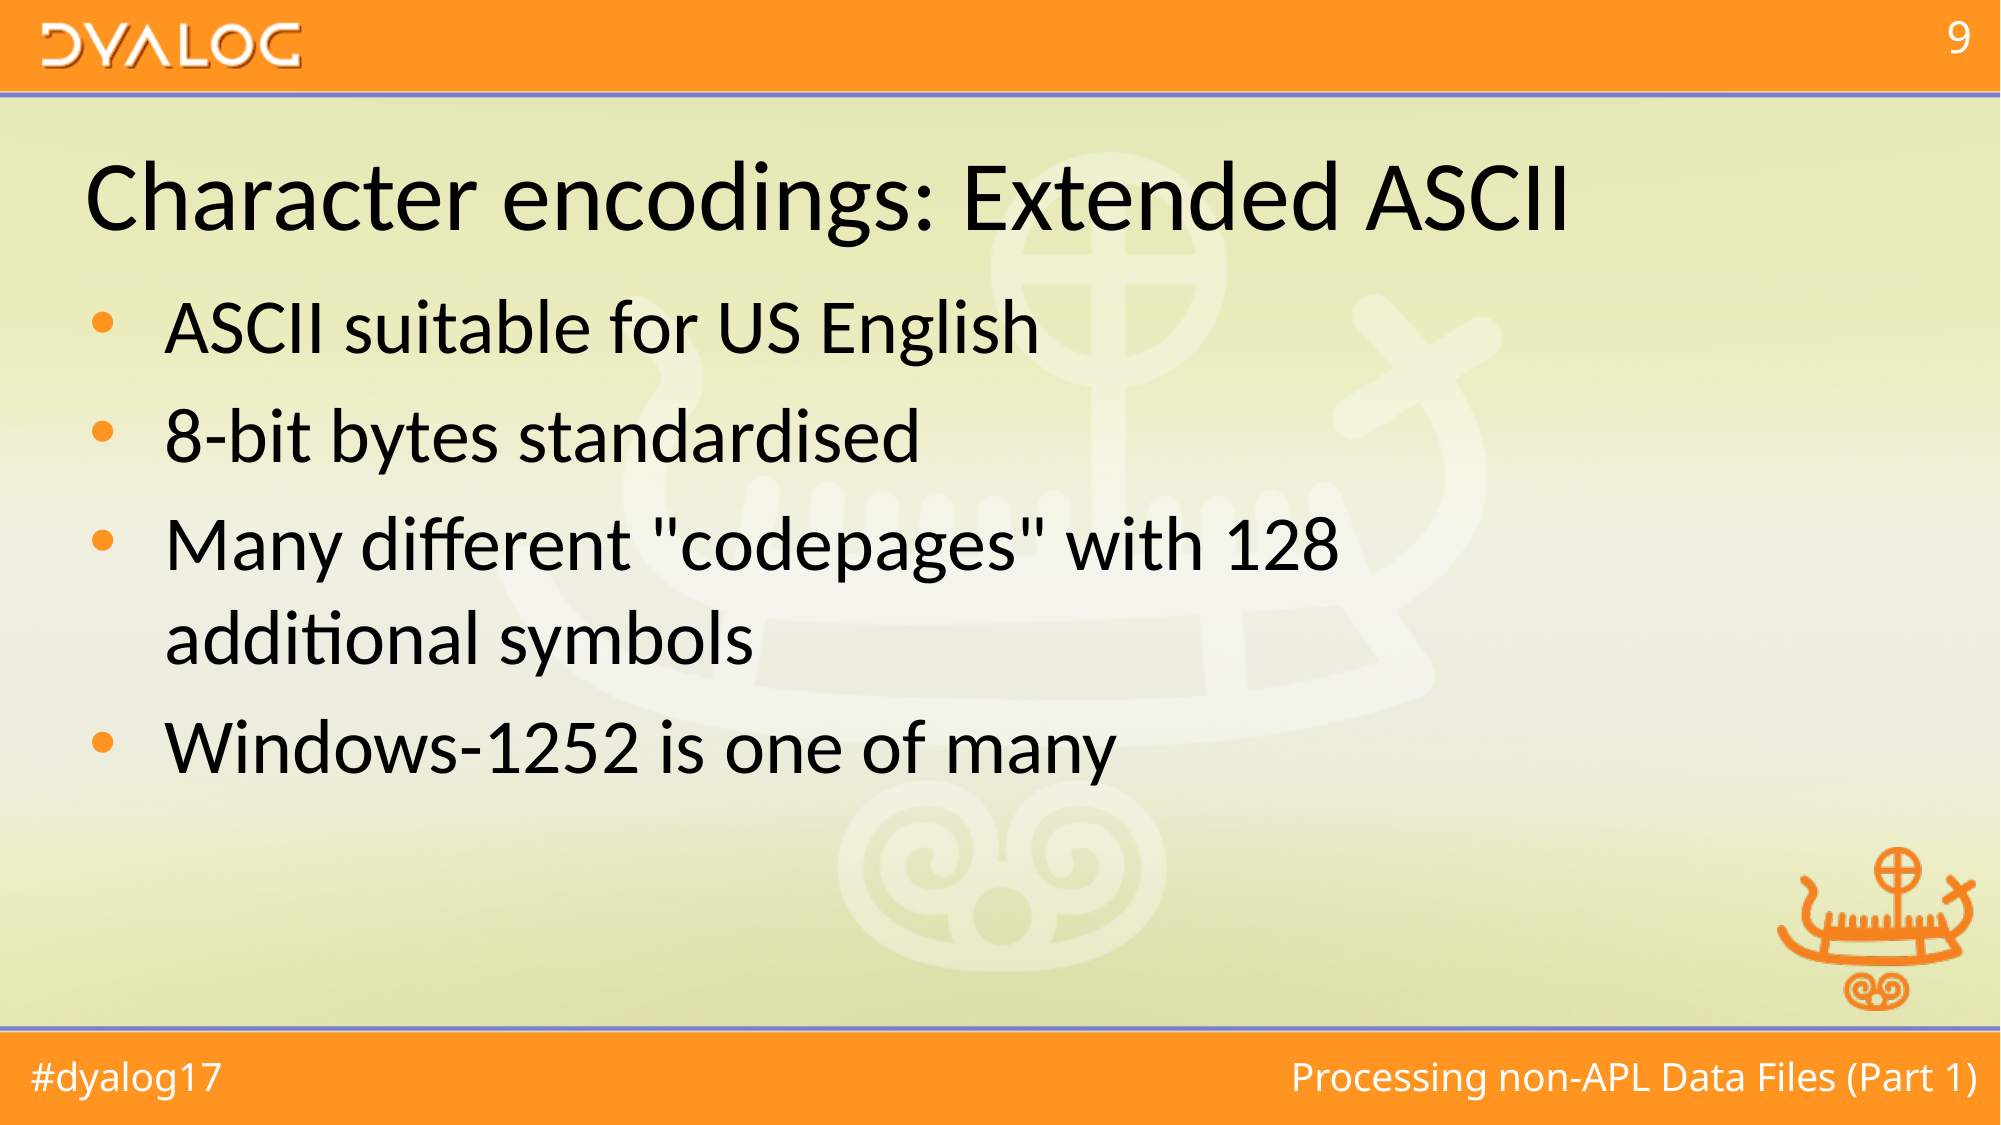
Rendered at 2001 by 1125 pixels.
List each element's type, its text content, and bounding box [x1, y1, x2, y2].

list ASCII suitable for US English 8-bit bytes standardised Many different "codepages" with 128 additional symbols Windows-1252 is one of many [74, 267, 1426, 1011]
title Character encodings: Extended ASCII [70, 125, 1900, 256]
picture [0, 0, 2001, 1125]
